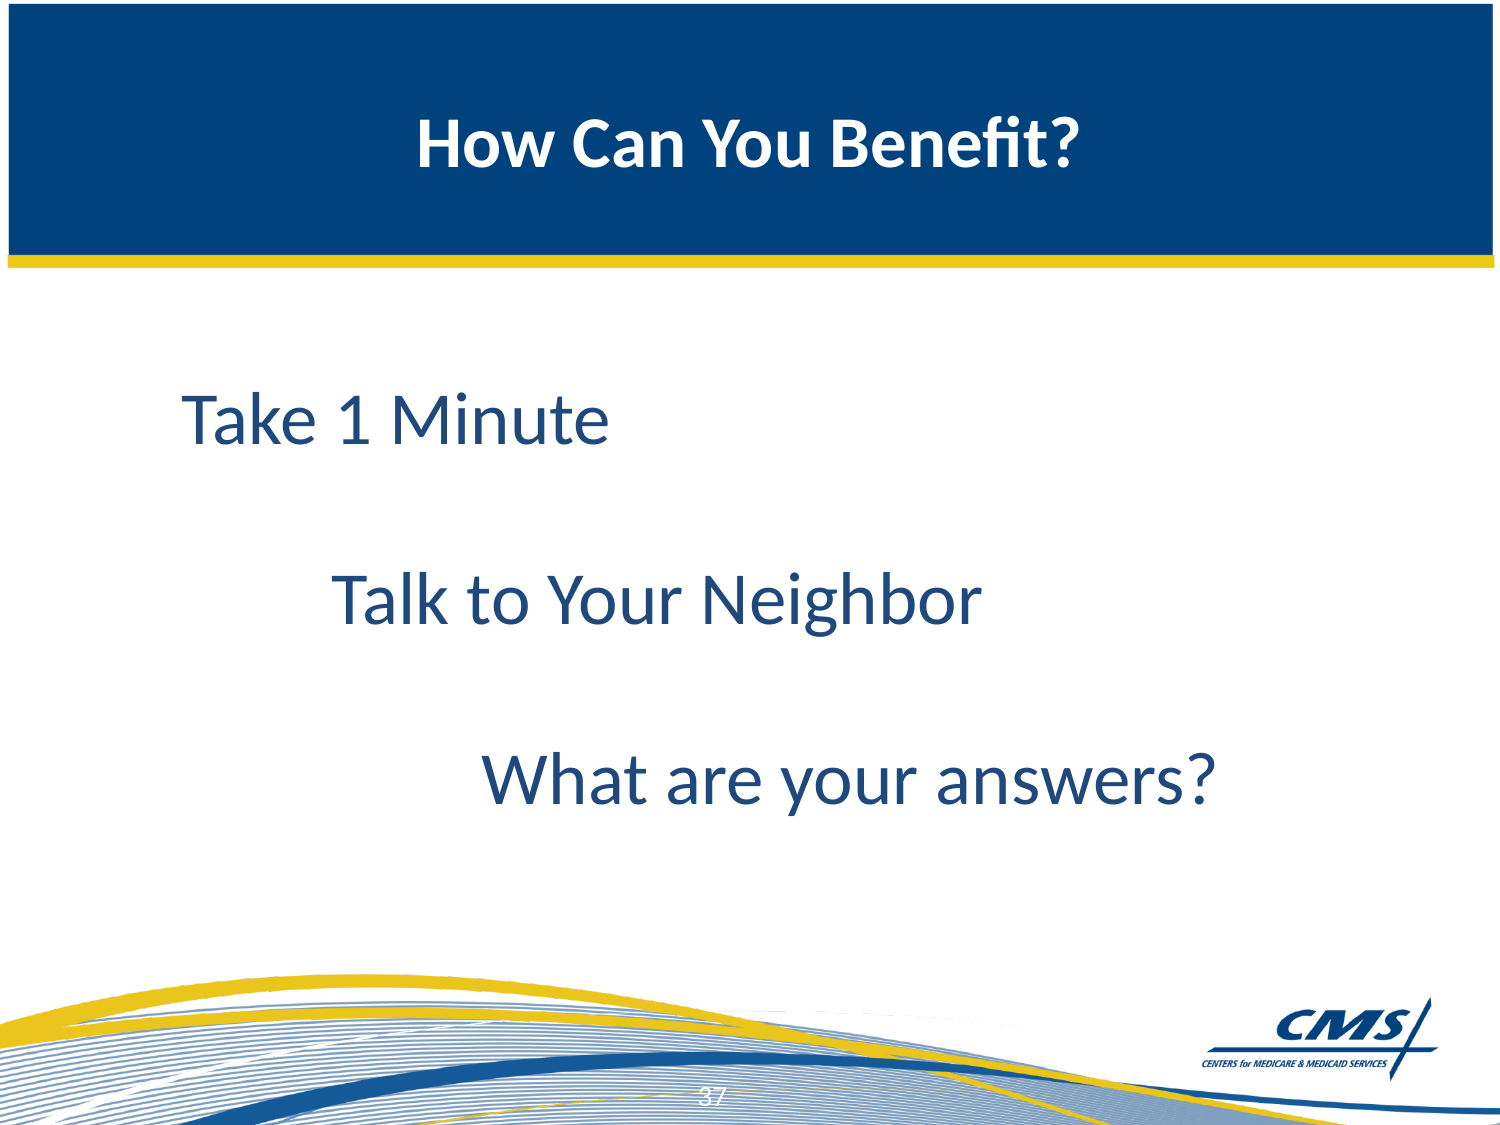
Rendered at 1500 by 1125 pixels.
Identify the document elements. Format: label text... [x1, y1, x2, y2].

list [37, 262, 1451, 936]
slide_number 37 [392, 1065, 743, 1125]
picture [0, 0, 1500, 1125]
title How Can You Benefit? [74, 44, 1426, 233]
text_box Take 1 Minute Talk to Your Neighbor What are your answers? [167, 362, 1235, 828]
